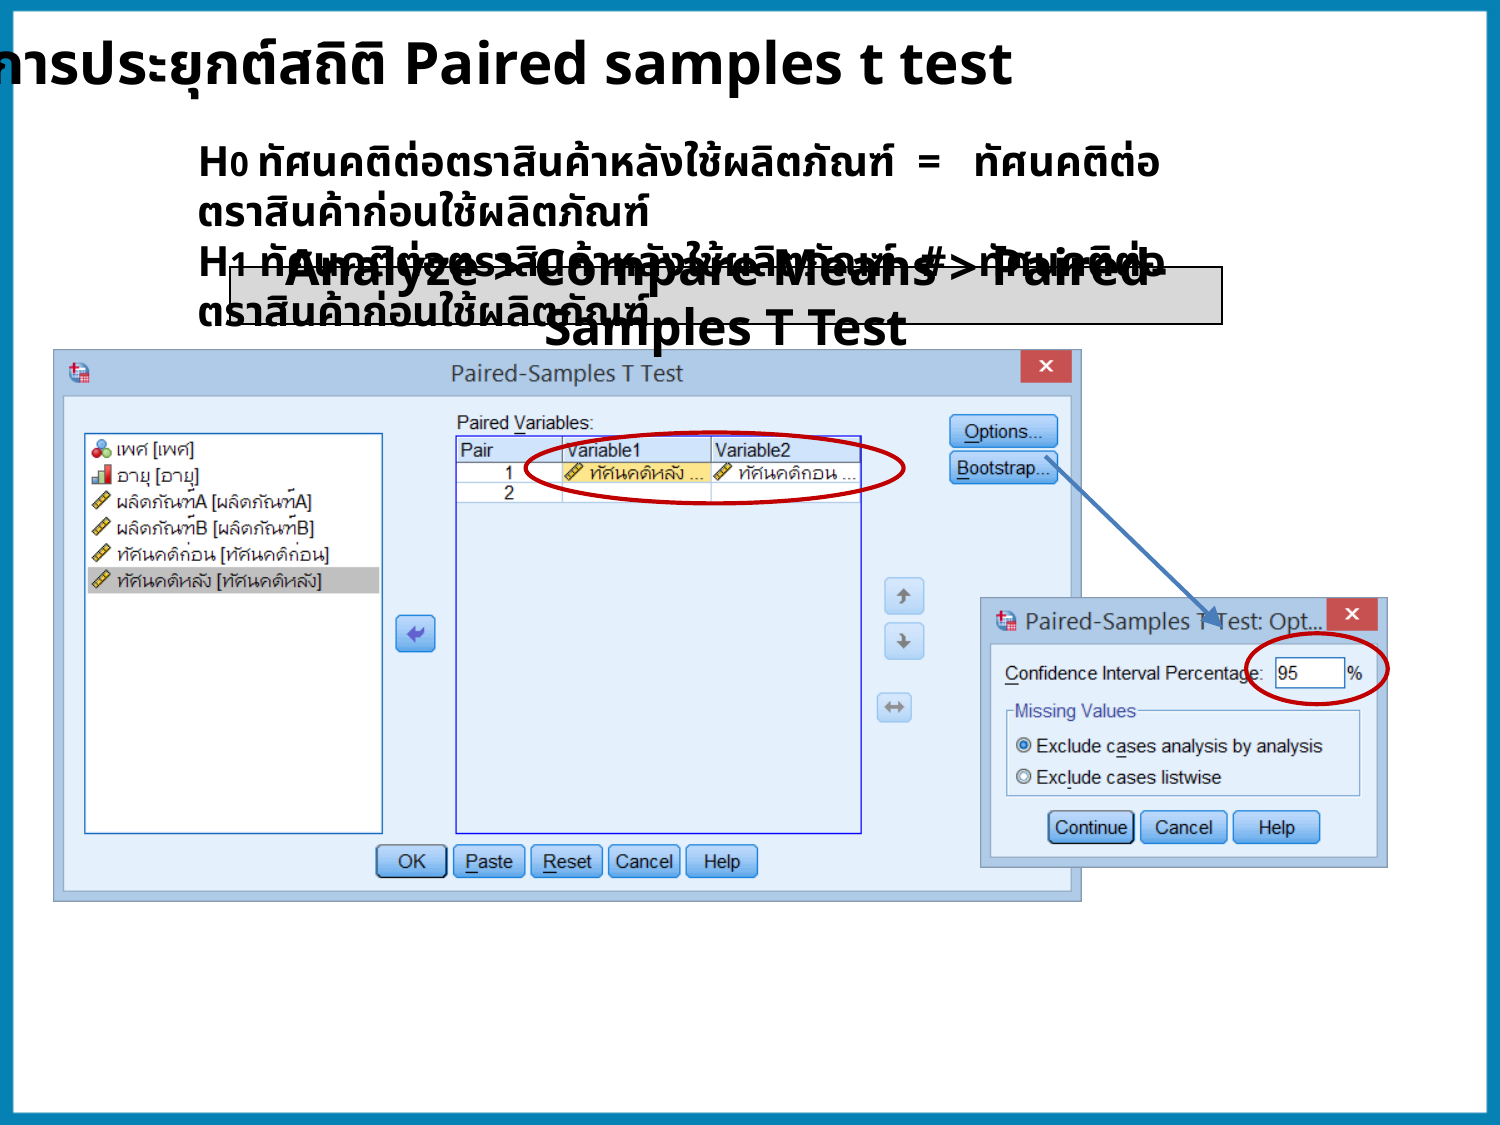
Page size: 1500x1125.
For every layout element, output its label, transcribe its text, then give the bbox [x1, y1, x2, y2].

text_box 12.1.4 การประยุกต์สถิติ Paired samples t test [0, 19, 1029, 104]
picture [13, 11, 1487, 1113]
text_box H0 ทัศนคติต่อตราสินค้าหลังใช้ผลิตภัณฑ์ = ทัศนคติต่อตราสินค้าก่อนใช้ผลิตภัณฑ์ H1 ทัศนคติต่อตราสินค้าหลังใช้ผลิตภัณฑ์ # ทัศนคติต่อตราสินค้าก่อนใช้ผลิตภัณฑ์ [182, 127, 1282, 343]
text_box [1045, 455, 1223, 628]
